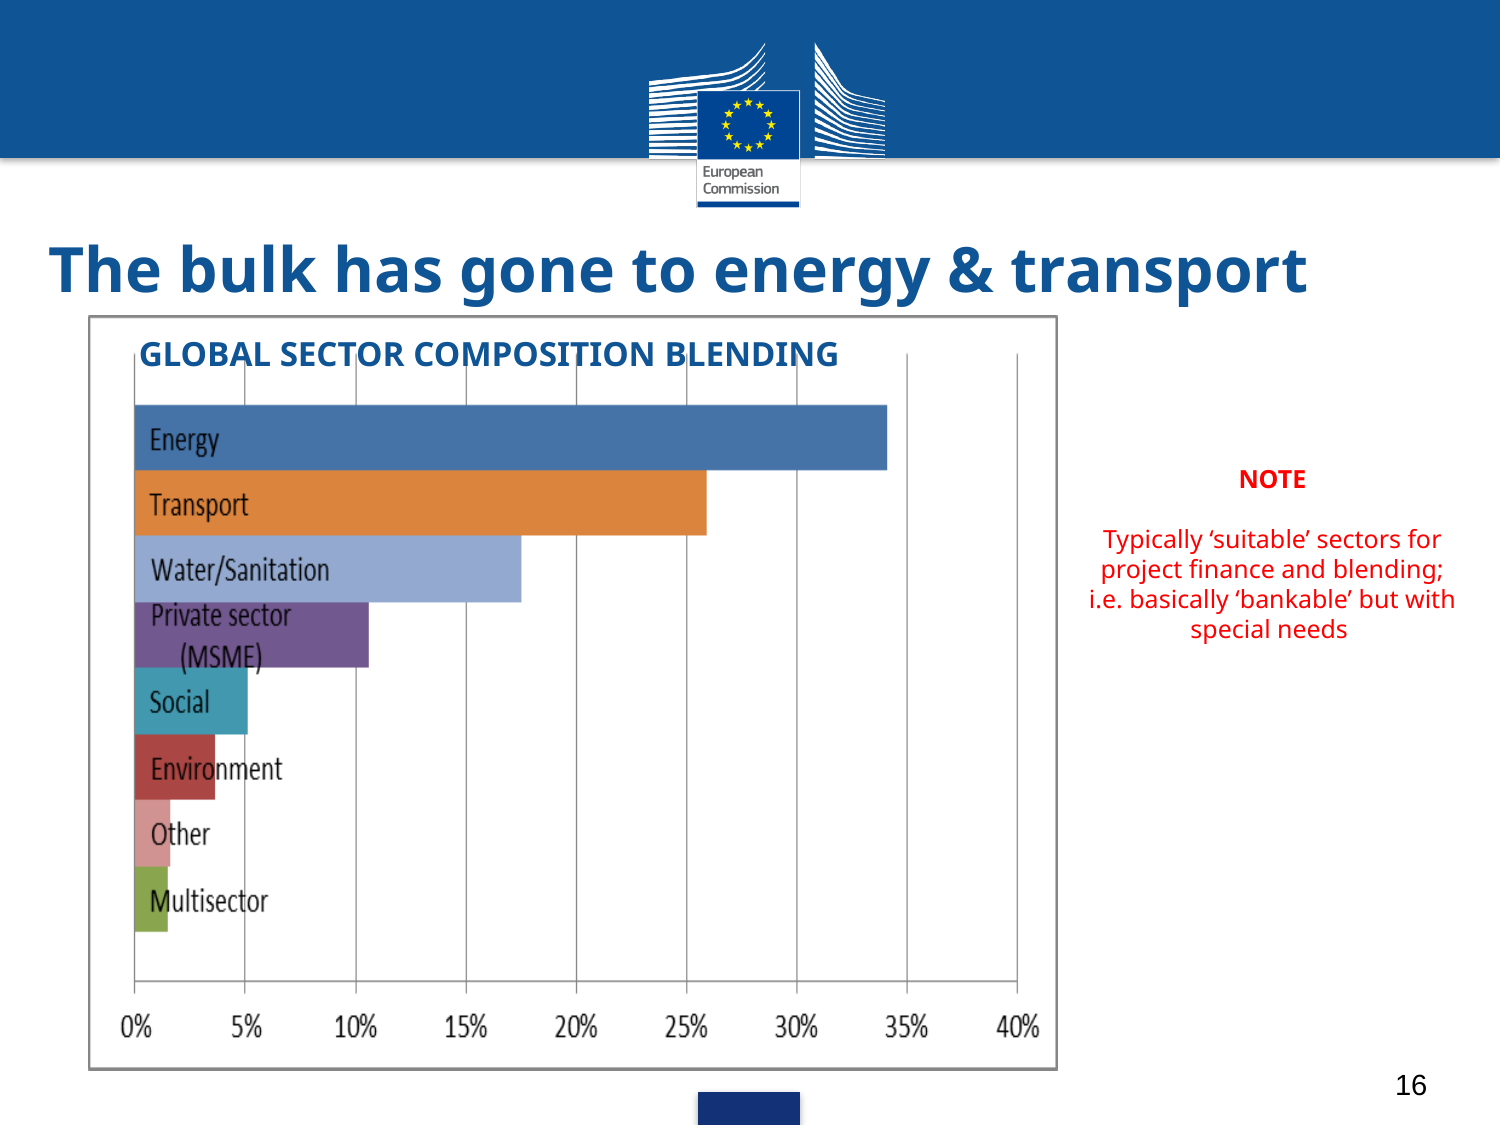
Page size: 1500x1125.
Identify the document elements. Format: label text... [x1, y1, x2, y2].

slide_number 16 [1316, 1058, 1443, 1102]
picture [649, 42, 885, 190]
picture [88, 315, 1058, 1071]
title The bulk has gone to energy & transport [0, 190, 1500, 345]
text_box NOTE Typically ‘suitable’ sectors for project finance and blending; i.e. basically ‘bankable’ but with special needs [1063, 456, 1489, 681]
